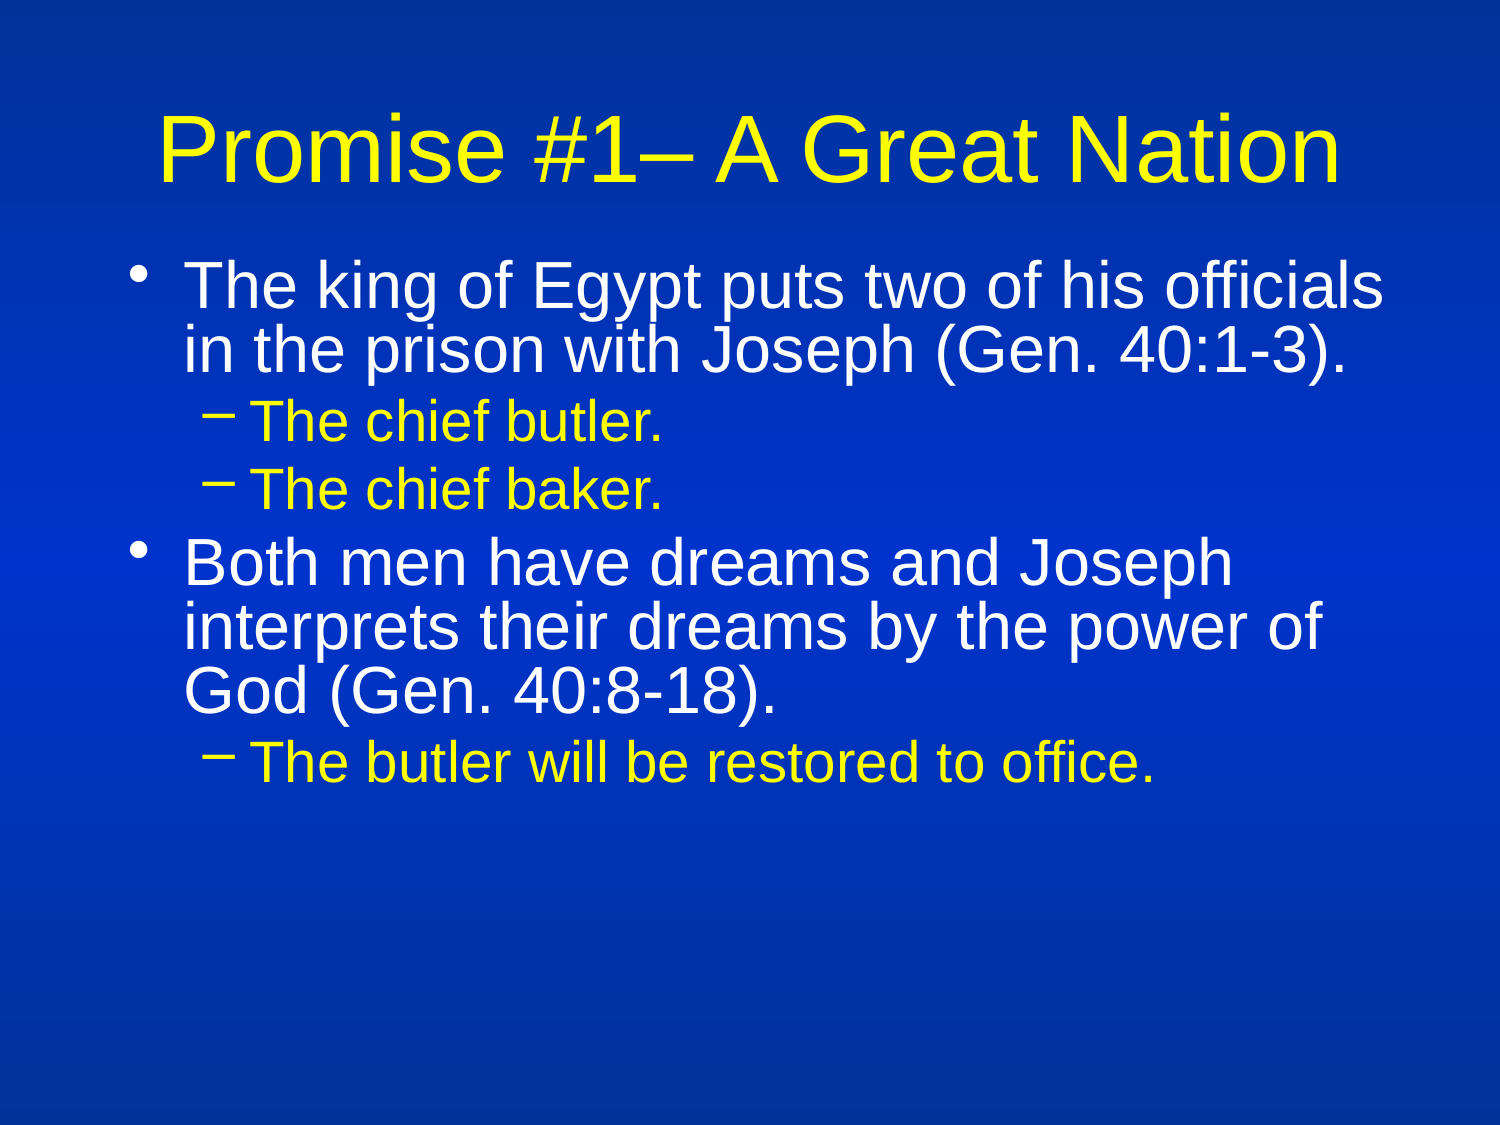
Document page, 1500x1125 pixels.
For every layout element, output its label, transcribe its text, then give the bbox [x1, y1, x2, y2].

list The king of Egypt puts two of his officials in the prison with Joseph (Gen. 40:1-3). The chief butler. The chief baker. Both men have dreams and Joseph interprets their dreams by the power of God (Gen. 40:8-18). The butler will be restored to office. [112, 249, 1438, 963]
title Promise #1– A Great Nation [37, 50, 1463, 238]
